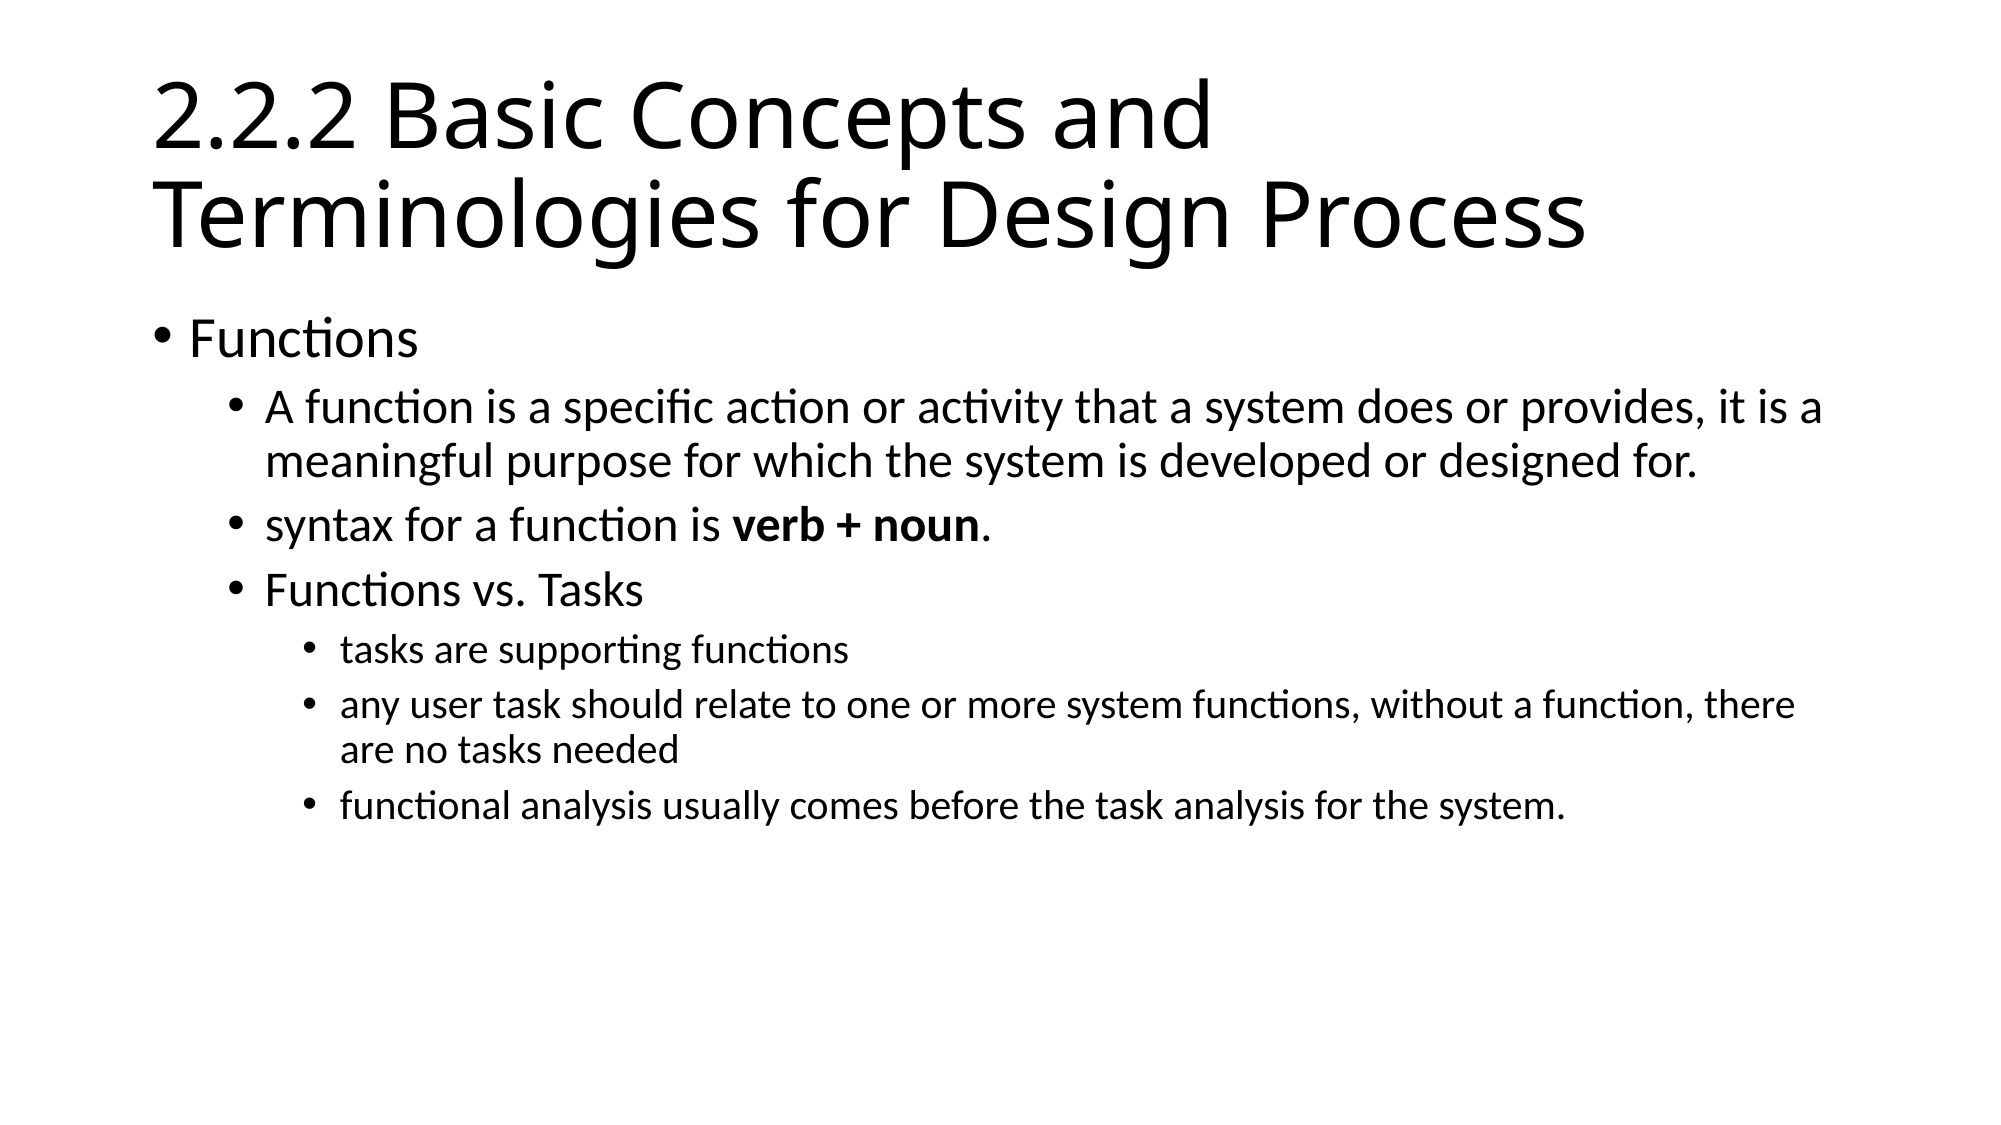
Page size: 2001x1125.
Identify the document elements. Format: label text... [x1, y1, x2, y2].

list Functions A function is a specific action or activity that a system does or provides, it is a meaningful purpose for which the system is developed or designed for. syntax for a function is verb + noun. Functions vs. Tasks tasks are supporting functions any user task should relate to one or more system functions, without a function, there are no tasks needed functional analysis usually comes before the task analysis for the system. [137, 299, 1863, 1014]
title 2.2.2 Basic Concepts and Terminologies for Design Process [137, 59, 1863, 278]
